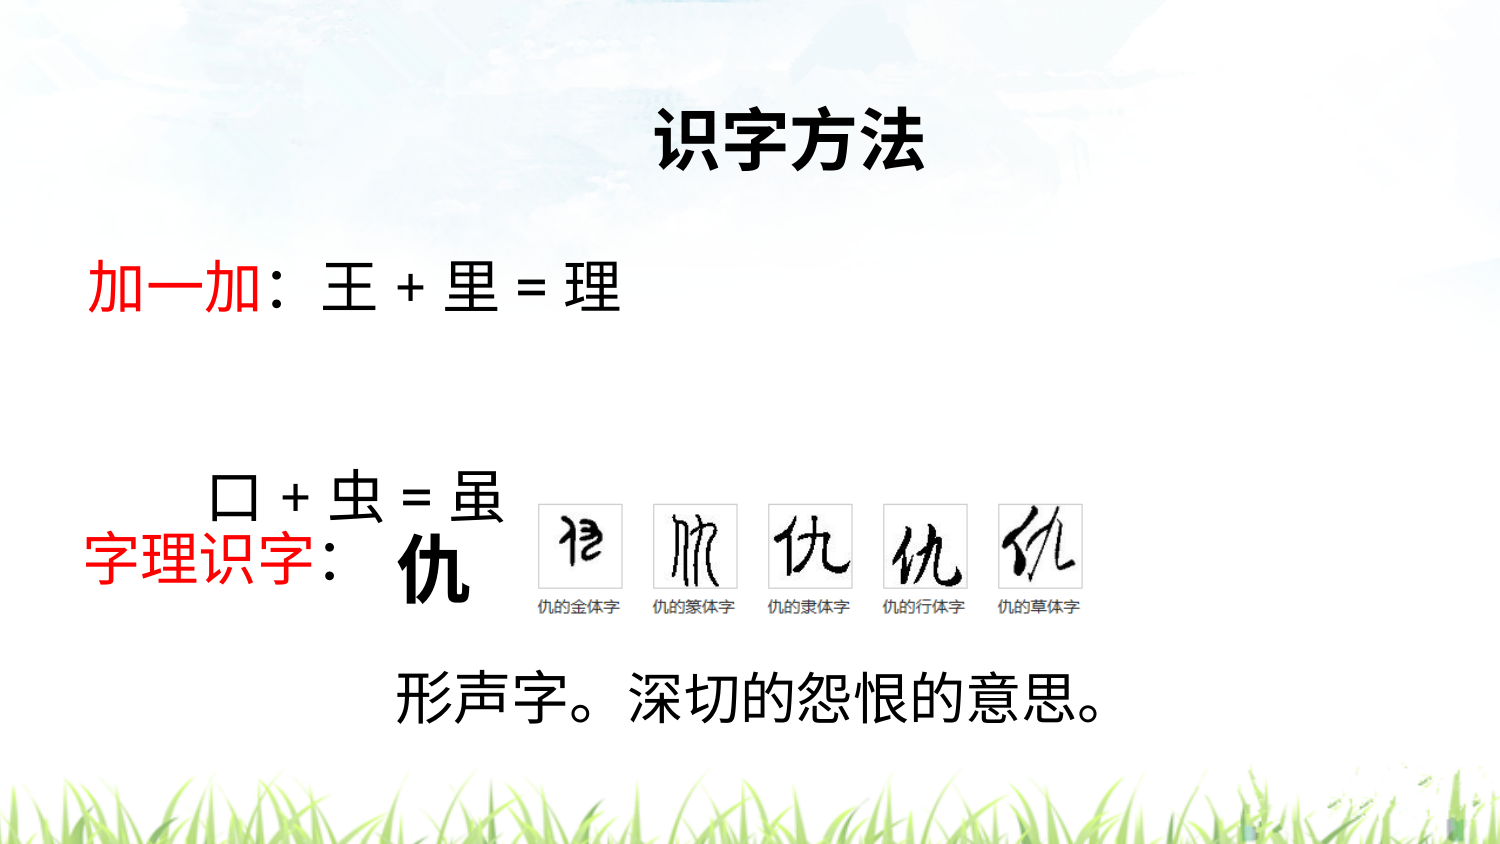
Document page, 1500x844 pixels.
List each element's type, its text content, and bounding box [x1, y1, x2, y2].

text_box 字理识字： [70, 481, 361, 703]
picture [0, 0, 1500, 844]
text_box 加一加：王+里=理 口+虫=虽 [76, 209, 750, 536]
text_box 识字方法 [641, 91, 959, 185]
text_box 形声字。深切的怨恨的意思。 [383, 620, 1359, 737]
text_box 仇 [384, 471, 472, 618]
